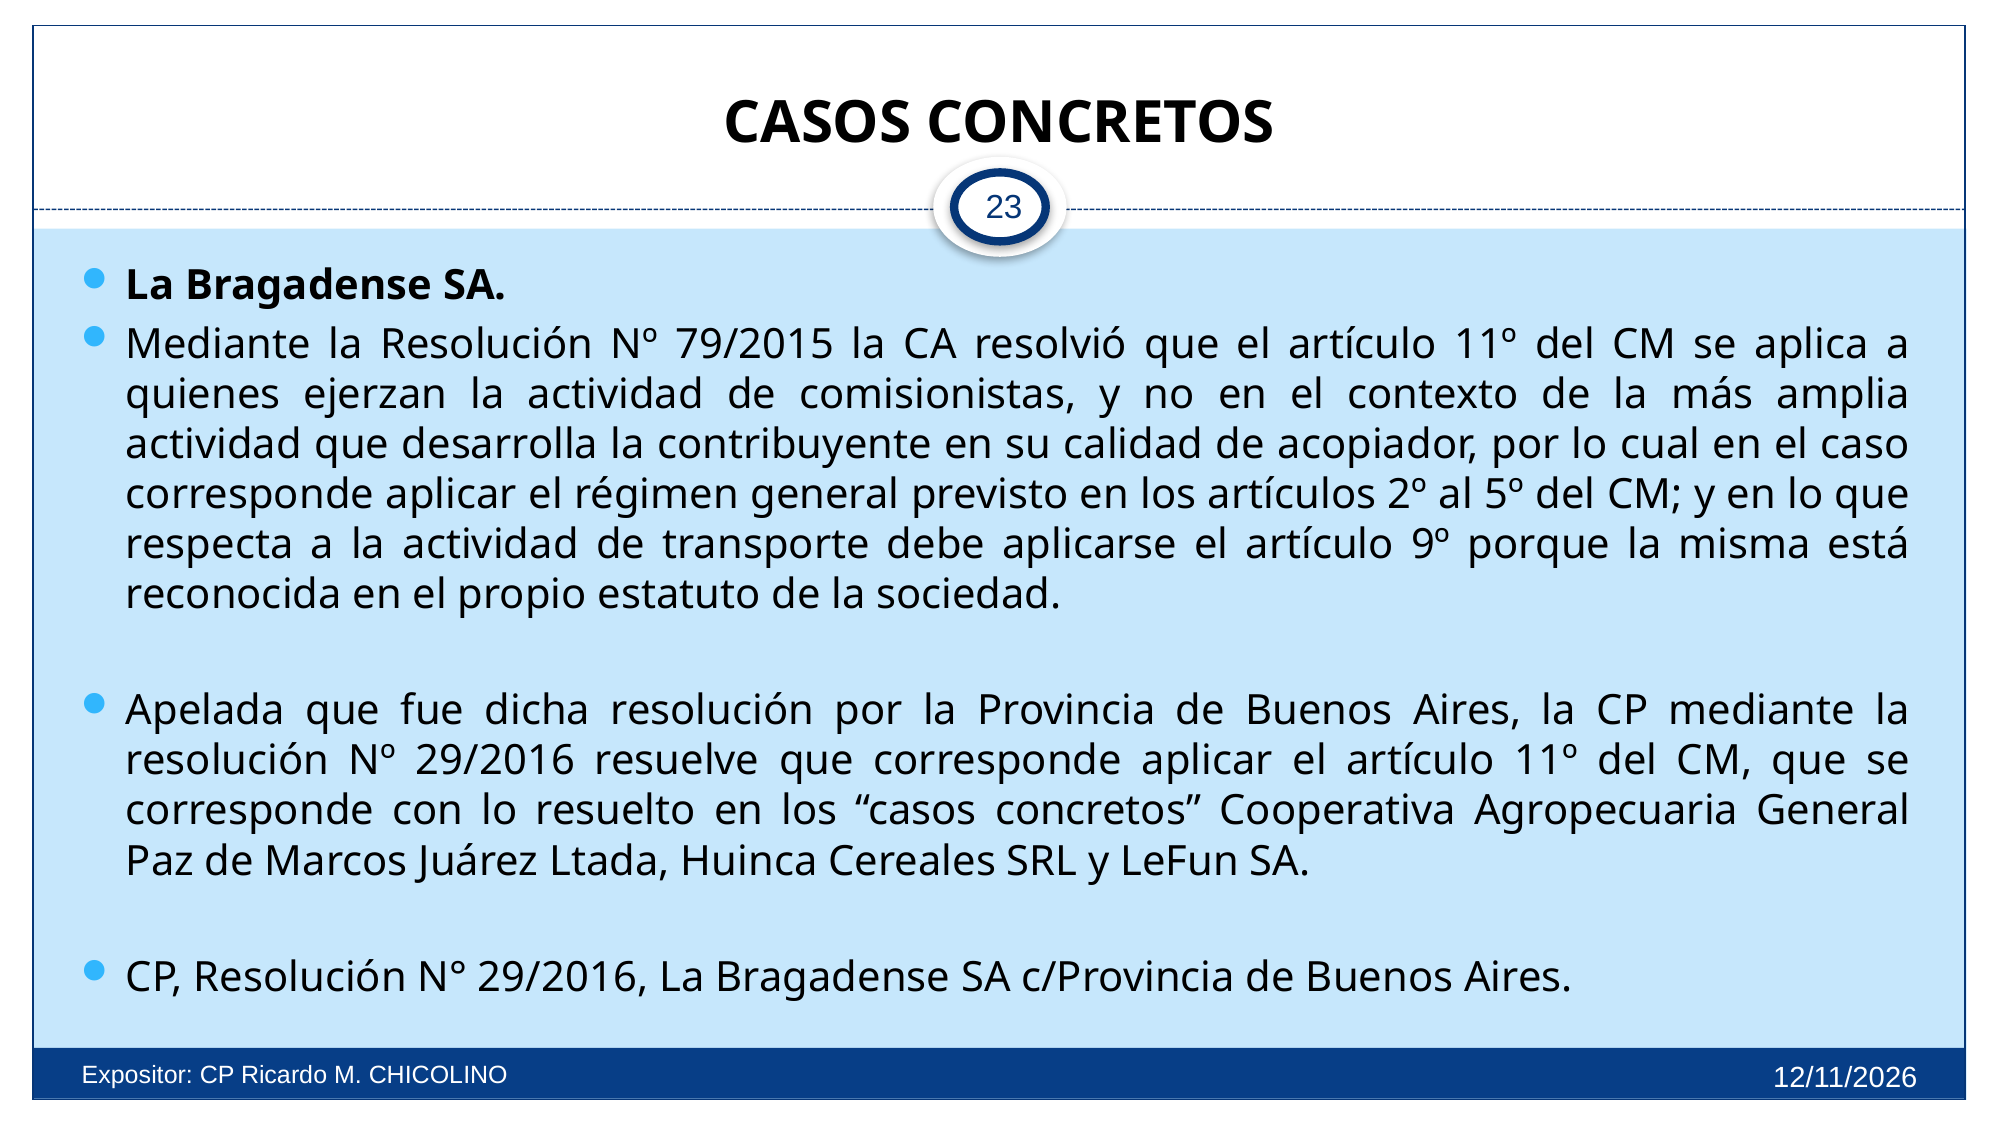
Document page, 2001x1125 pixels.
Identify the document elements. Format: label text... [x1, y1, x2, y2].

footer Expositor: CP Ricardo M. CHICOLINO [66, 1051, 850, 1112]
slide_number 23 [954, 168, 1055, 241]
list La Bragadense SA. Mediante la Resolución Nº 79/2015 la CA resolvió que el artículo 11º del CM se aplica a quienes ejerzan la actividad de comisionistas, y no en el contexto de la más amplia actividad que desarrolla la contribuyente en su calidad de acopiador, por lo cual en el caso corresponde aplicar el régimen general previsto en los artículos 2º al 5º del CM; y en lo que respecta a la actividad de transporte debe aplicarse el artículo 9º porque la misma está reconocida en el propio estatuto de la sociedad. Apelada que fue dicha resolución por la Provincia de Buenos Aires, la CP mediante la resolución Nº 29/2016 resuelve que corresponde aplicar el artículo 11º del CM, que se corresponde con lo resuelto en los “casos concretos” Cooperativa Agropecuaria General Paz de Marcos Juárez Ltada, Huinca Cereales SRL y LeFun SA. CP, Resolución N° 29/2016, La Bragadense SA c/Provincia de Buenos Aires. [66, 250, 1926, 1001]
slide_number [1266, 1050, 1933, 1111]
title CASOS CONCRETOS [65, 37, 1933, 162]
